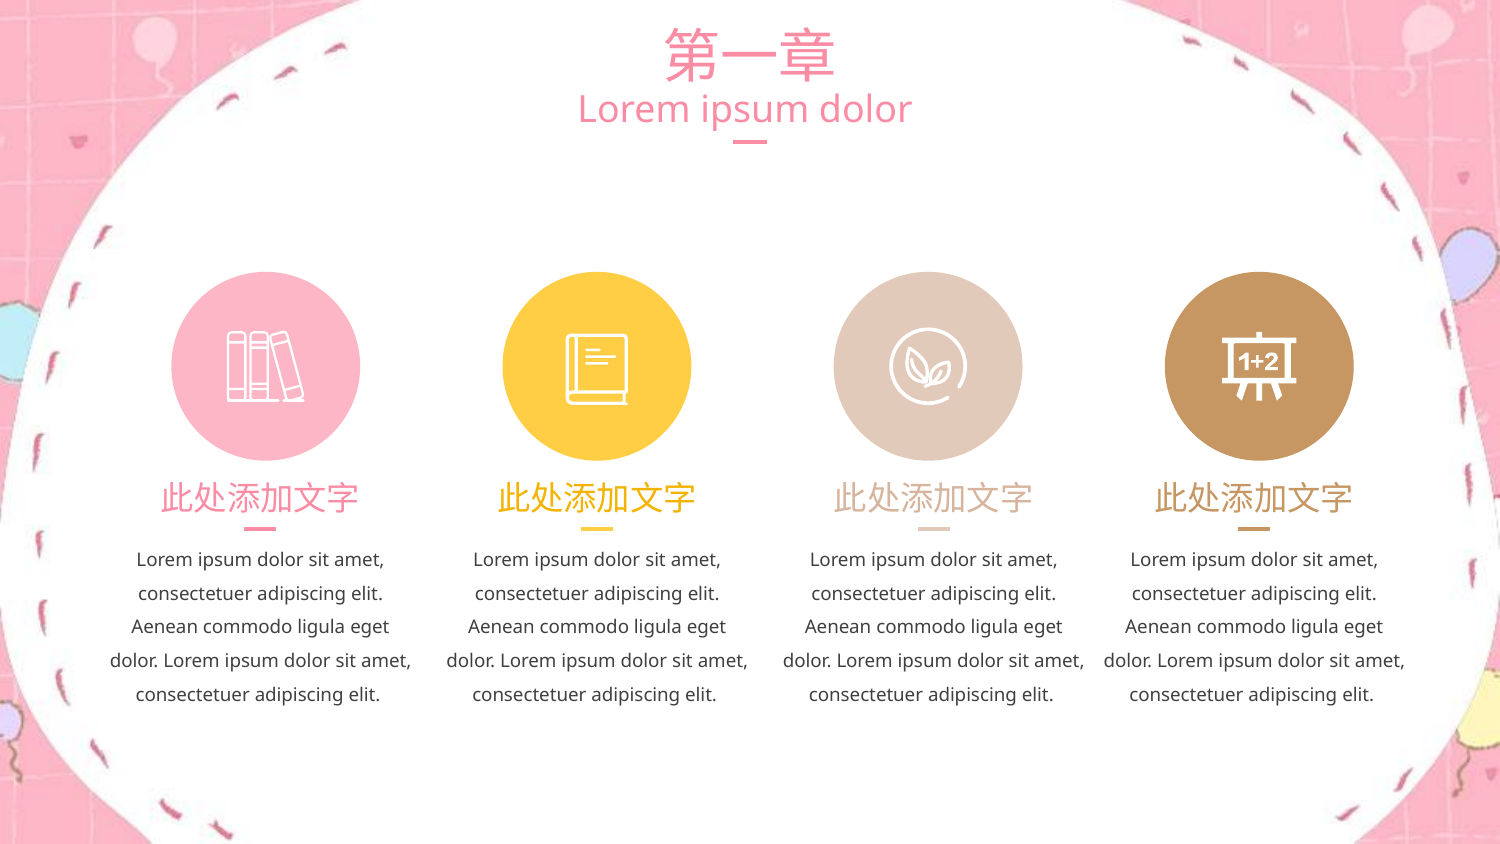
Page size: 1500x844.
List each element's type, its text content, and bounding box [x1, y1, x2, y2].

text_box [170, 270, 362, 462]
text_box Lorem ipsum dolor sit amet, consectetuer adipiscing elit. Aenean commodo ligula eget dolor. Lorem ipsum dolor sit amet, consectetuer adipiscing elit. [765, 528, 1085, 713]
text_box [226, 330, 305, 402]
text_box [1222, 331, 1297, 401]
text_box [889, 327, 968, 406]
text_box Lorem ipsum dolor sit amet, consectetuer adipiscing elit. Aenean commodo ligula eget dolor. Lorem ipsum dolor sit amet, consectetuer adipiscing elit. [92, 528, 428, 713]
text_box 此处添加文字 [1139, 470, 1369, 525]
text_box 此处添加文字 [145, 470, 375, 525]
text_box 此处添加文字 [482, 470, 712, 525]
text_box Lorem ipsum dolor sit amet, consectetuer adipiscing elit. Aenean commodo ligula eget dolor. Lorem ipsum dolor sit amet, consectetuer adipiscing elit. [428, 528, 765, 713]
text_box [501, 270, 693, 462]
text_box [1163, 270, 1355, 462]
text_box 此处添加文字 [818, 470, 1049, 525]
text_box Lorem ipsum dolor sit amet, consectetuer adipiscing elit. Aenean commodo ligula eget dolor. Lorem ipsum dolor sit amet, consectetuer adipiscing elit. [1085, 528, 1423, 713]
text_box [546, 11, 953, 142]
text_box [832, 270, 1024, 462]
picture [0, 0, 1500, 844]
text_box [565, 333, 629, 405]
